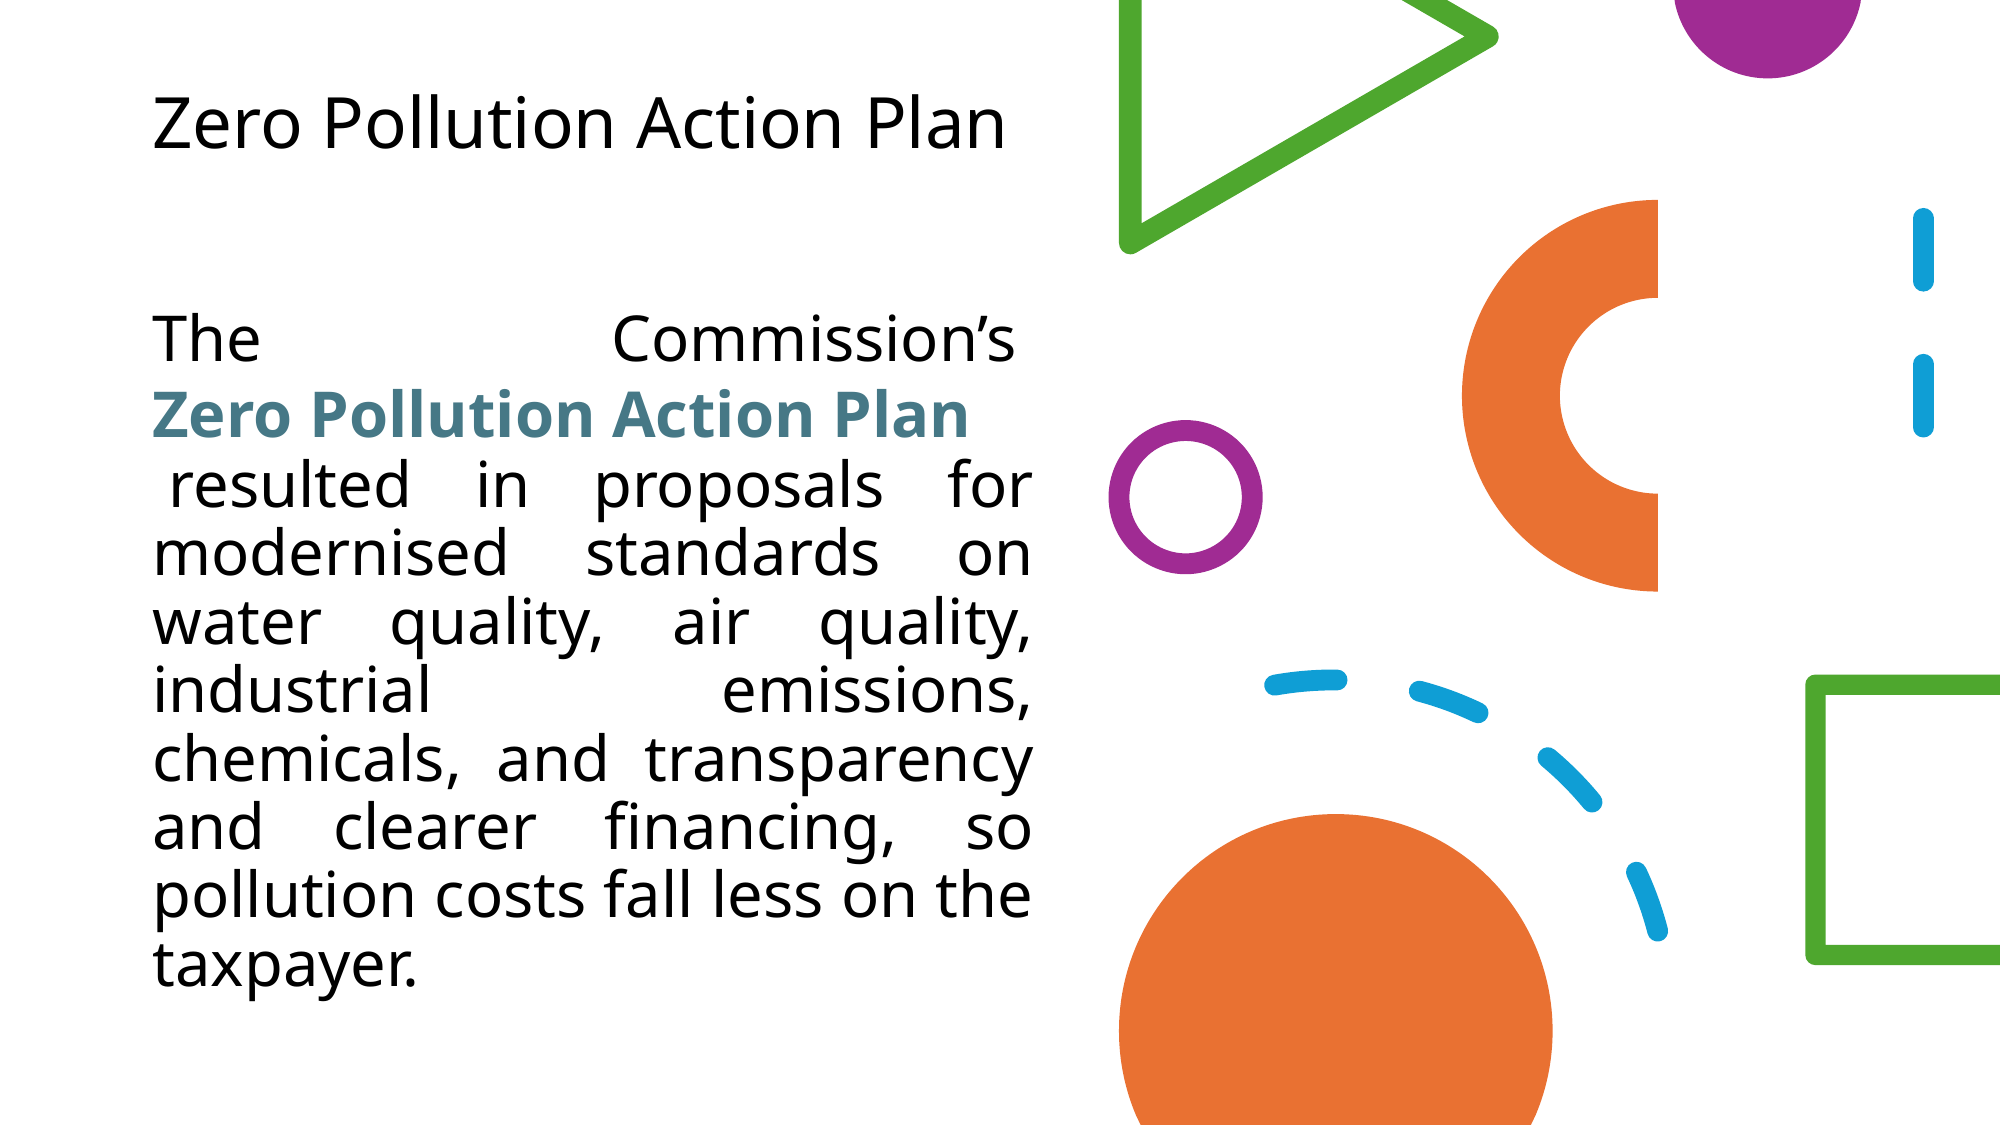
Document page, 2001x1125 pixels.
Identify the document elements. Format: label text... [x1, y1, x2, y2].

list The Commission’s Zero Pollution Action Plan resulted in proposals for modernised standards on water quality, air quality, industrial emissions, chemicals, and transparency and clearer financing, so pollution costs fall less on the taxpayer. [137, 299, 1050, 1014]
text_box [1117, 812, 1555, 1125]
text_box [1805, 674, 2000, 966]
text_box [1118, 0, 1499, 255]
text_box [1460, 198, 1660, 594]
text_box [0, 0, 2000, 1125]
text_box [1117, 428, 1254, 566]
title Zero Pollution Action Plan [137, 59, 1050, 278]
text_box [1673, 0, 1863, 80]
text_box [1273, 678, 1665, 977]
